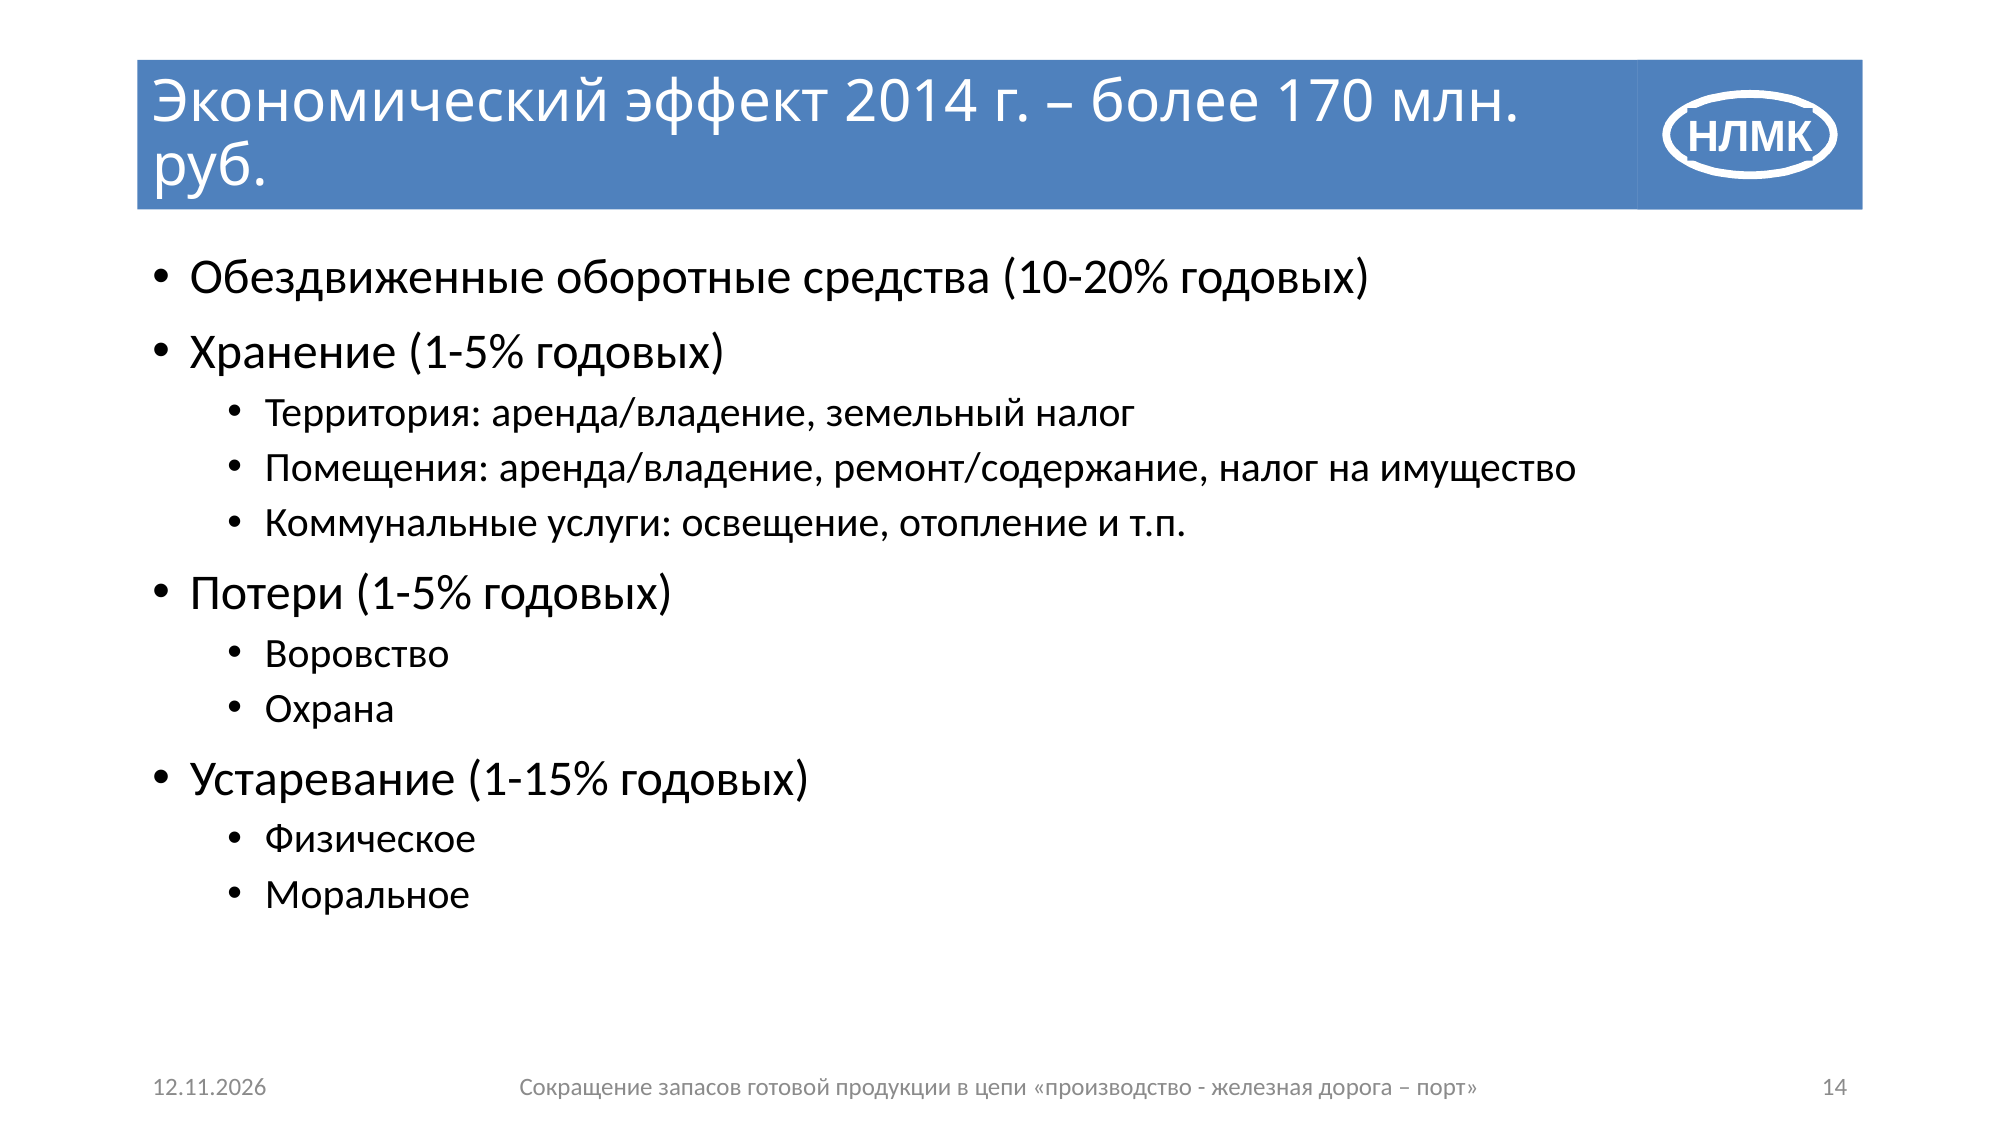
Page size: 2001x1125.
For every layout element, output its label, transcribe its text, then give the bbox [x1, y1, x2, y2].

list Обездвиженные оборотные средства (10-20% годовых) Хранение (1-5% годовых) Территория: аренда/владение, земельный налог Помещения: аренда/владение, ремонт/содержание, налог на имущество Коммунальные услуги: освещение, отопление и т.п. Потери (1-5% годовых) Воровство Охрана Устаревание (1-15% годовых) Физическое Моральное [137, 243, 1863, 1035]
footer Сокращение запасов готовой продукции в цепи «производство - железная дорога – порт» [458, 1068, 1412, 1103]
title Экономический эффект 2014 г. – более 170 млн. руб. [137, 59, 1638, 210]
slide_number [137, 1068, 458, 1103]
slide_number 14 [1412, 1068, 1863, 1103]
